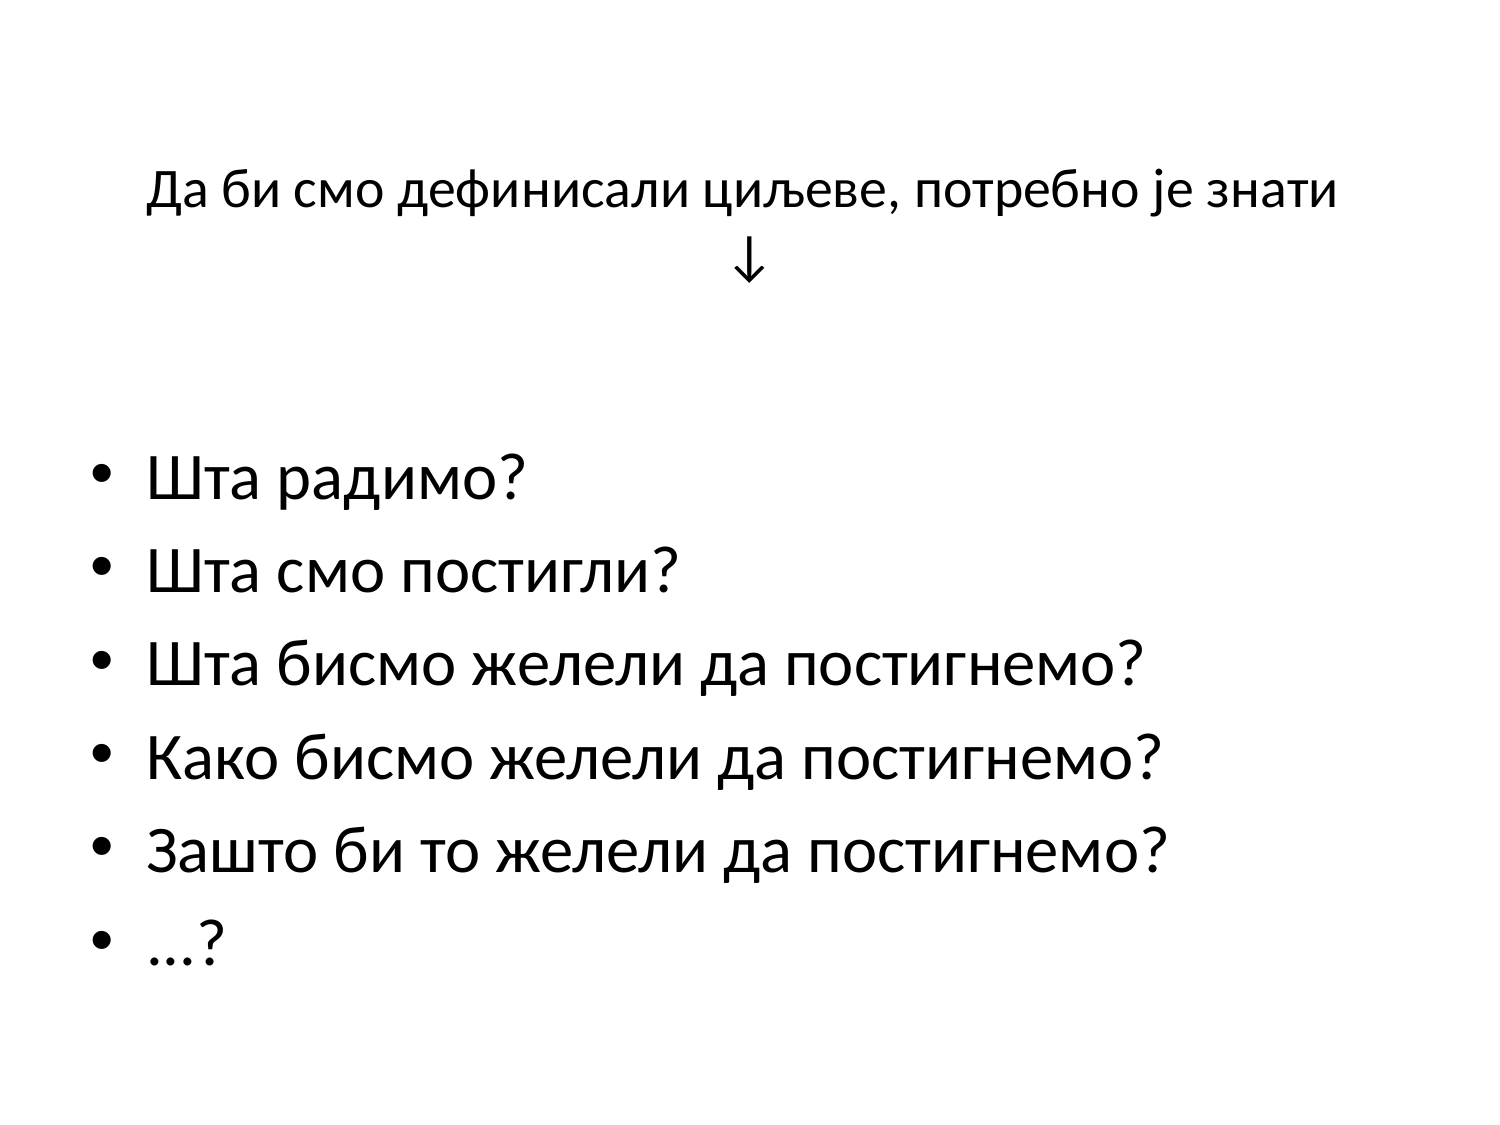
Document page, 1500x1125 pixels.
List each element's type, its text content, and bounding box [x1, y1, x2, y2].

title Да би смо дефинисали циљеве, потребно је знати ↓ [75, 125, 1425, 313]
list Шта радимо? Шта смо постигли? Шта бисмо желели да постигнемо? Како бисмо желели да постигнемо? Зашто би то желели да постигнемо? ...? [75, 425, 1425, 1125]
